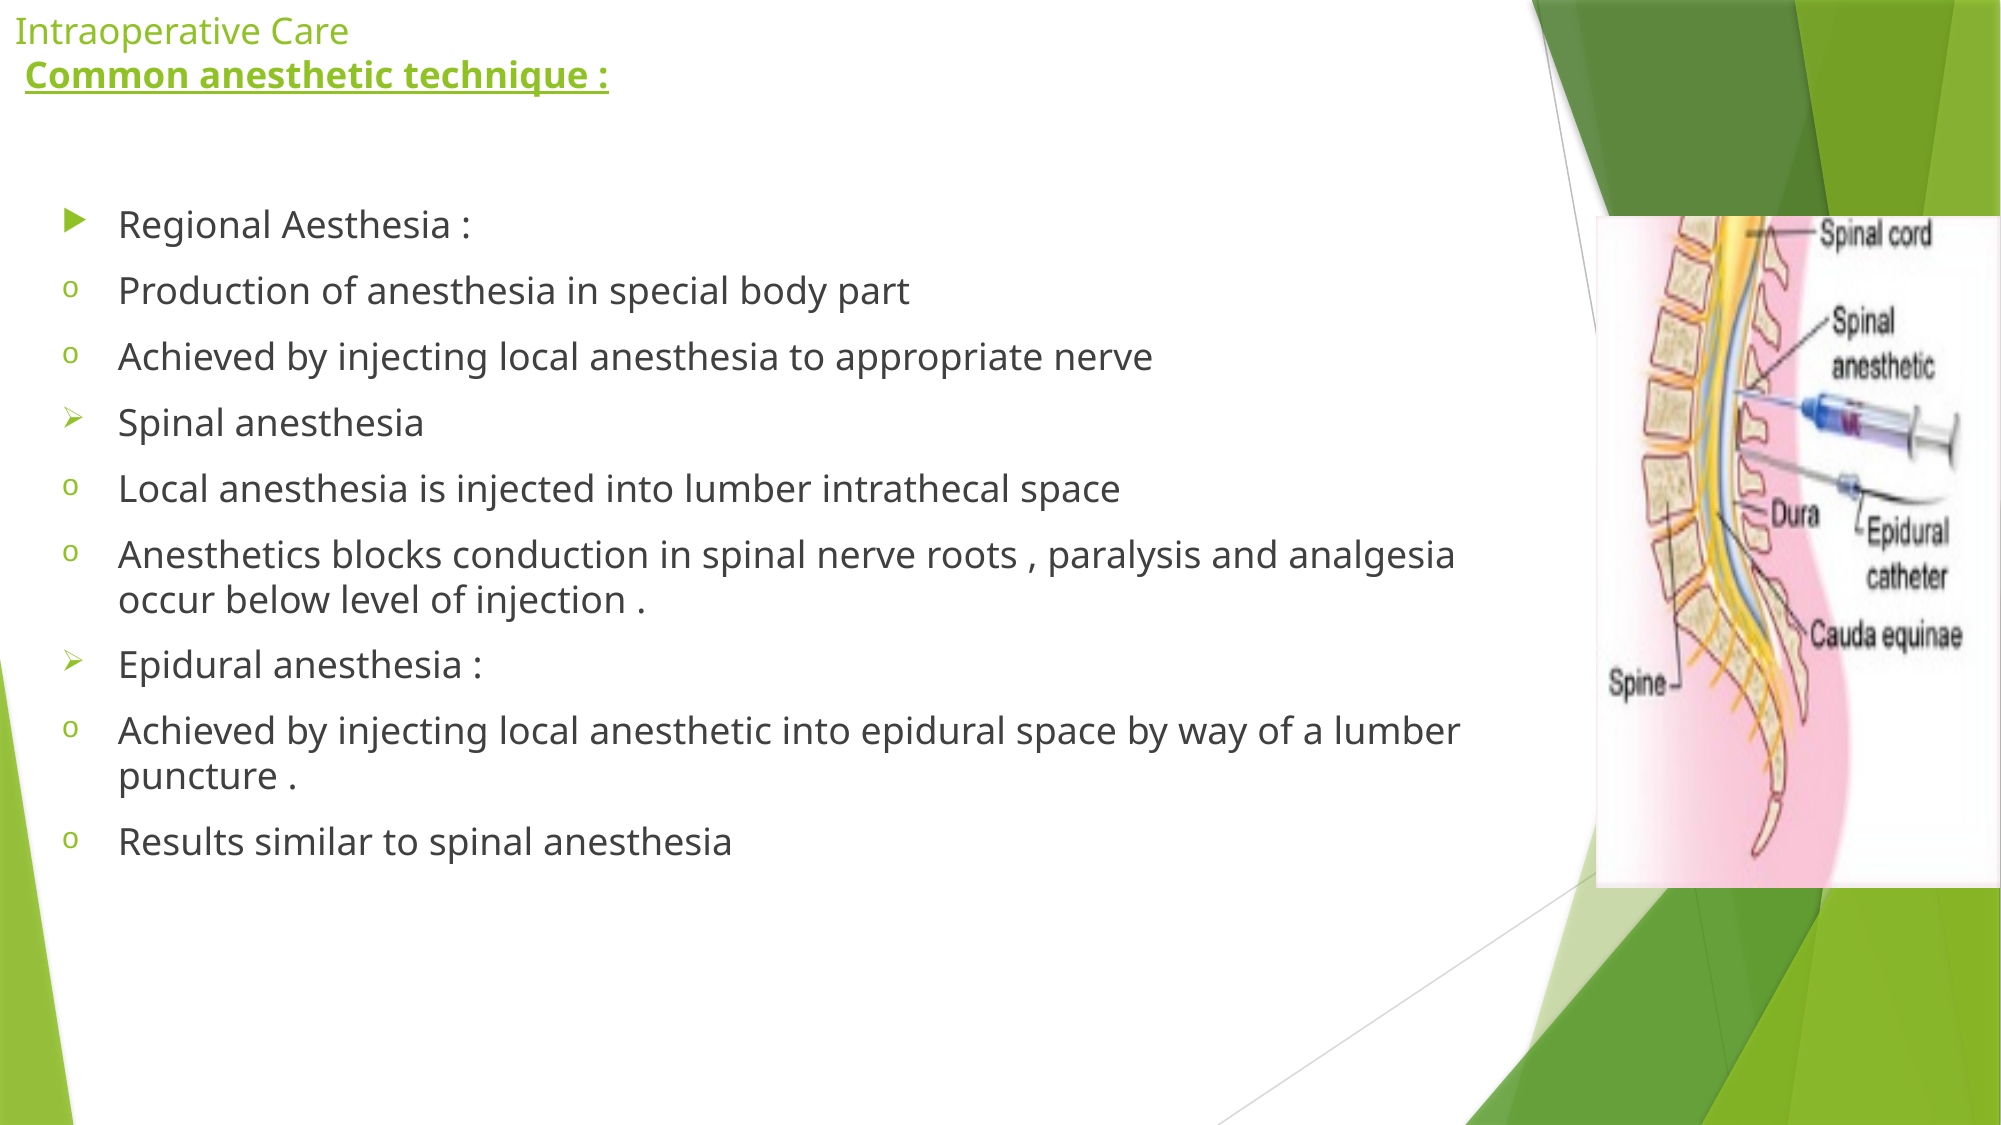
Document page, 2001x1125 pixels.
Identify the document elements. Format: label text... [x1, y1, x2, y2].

list Regional Aesthesia : Production of anesthesia in special body part Achieved by injecting local anesthesia to appropriate nerve Spinal anesthesia Local anesthesia is injected into lumber intrathecal space Anesthetics blocks conduction in spinal nerve roots , paralysis and analgesia occur below level of injection . Epidural anesthesia : Achieved by injecting local anesthetic into epidural space by way of a lumber puncture . Results similar to spinal anesthesia [46, 193, 1522, 1116]
picture [1595, 215, 2000, 888]
title Intraoperative Care Common anesthetic technique : [0, 0, 1522, 194]
